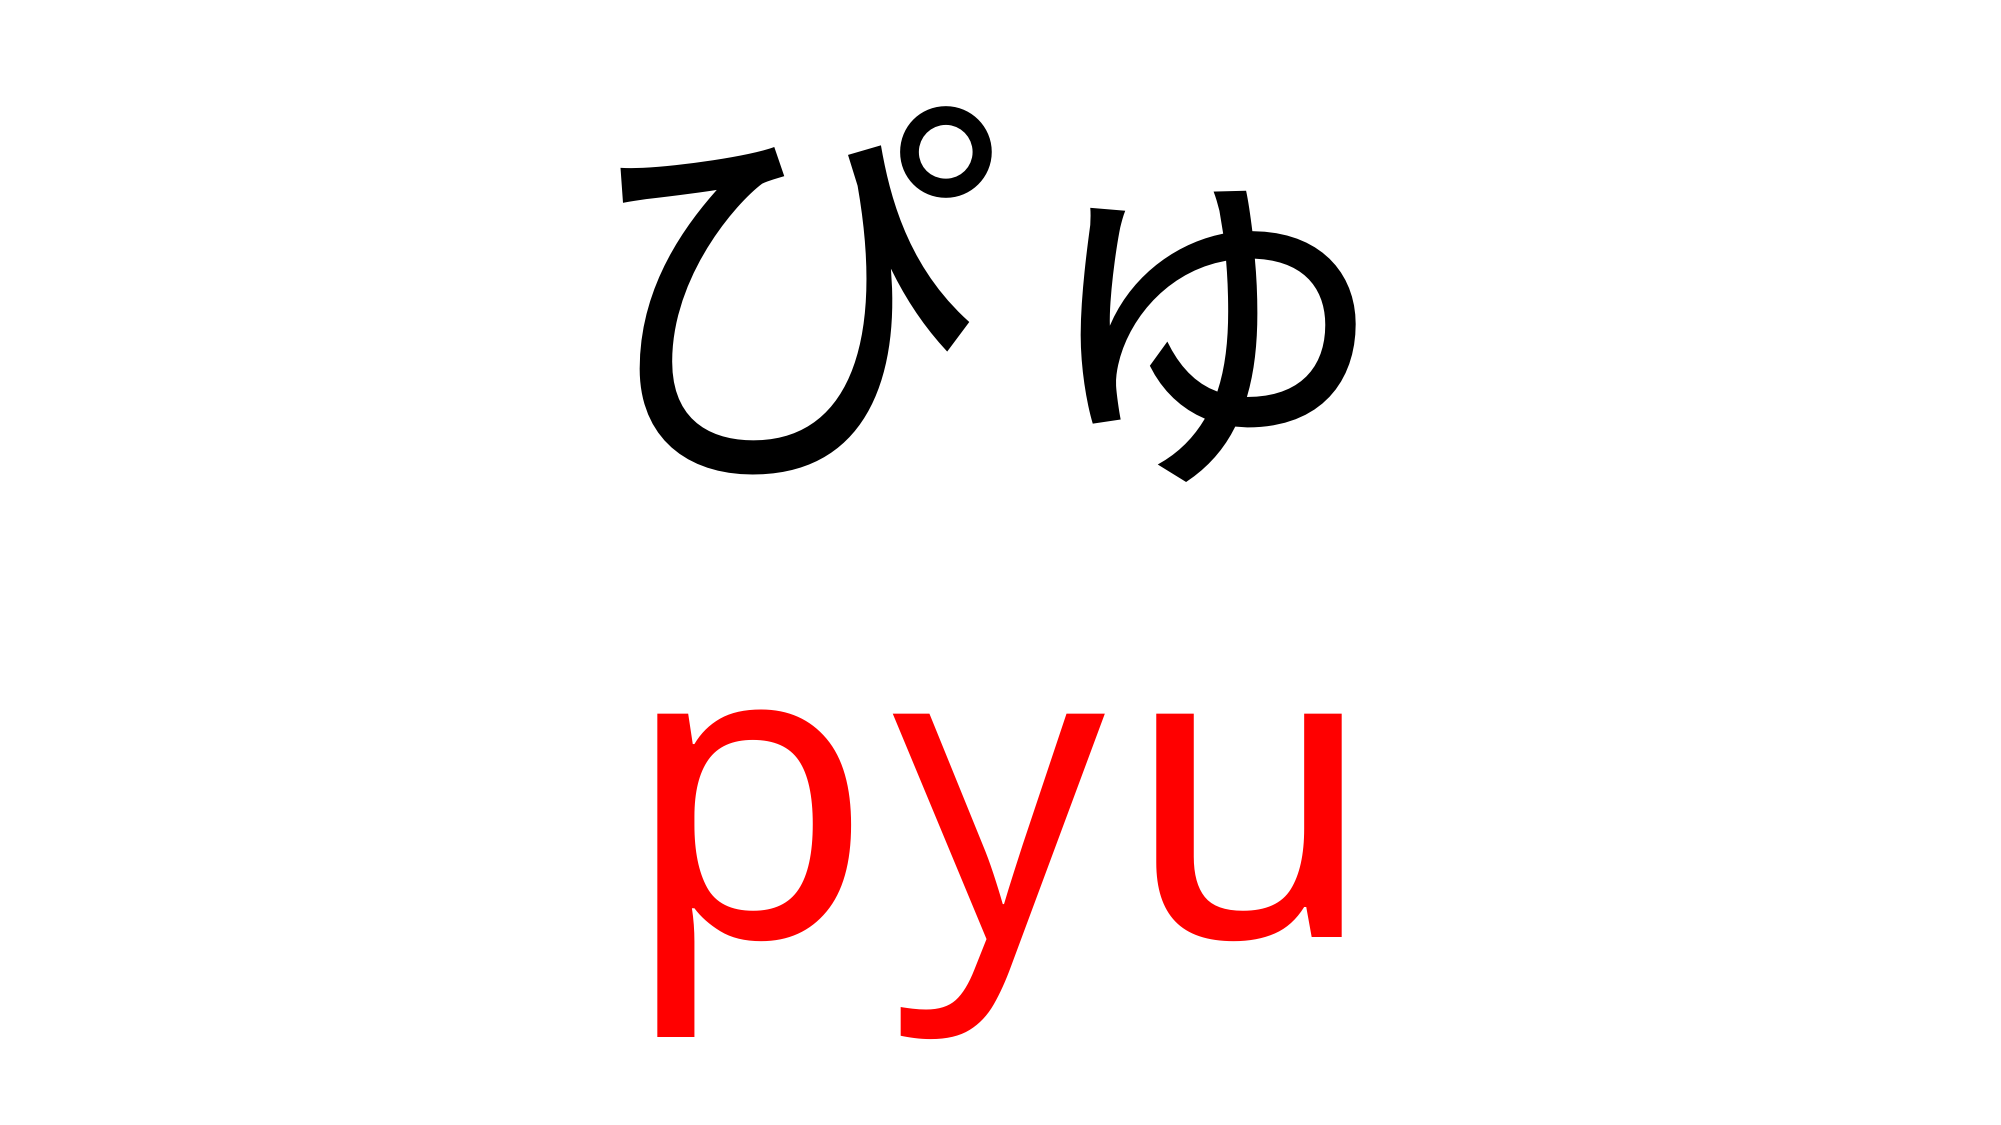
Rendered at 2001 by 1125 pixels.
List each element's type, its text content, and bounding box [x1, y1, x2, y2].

title ぴゅ [249, 71, 1750, 545]
text_box pyu [249, 562, 1750, 1036]
